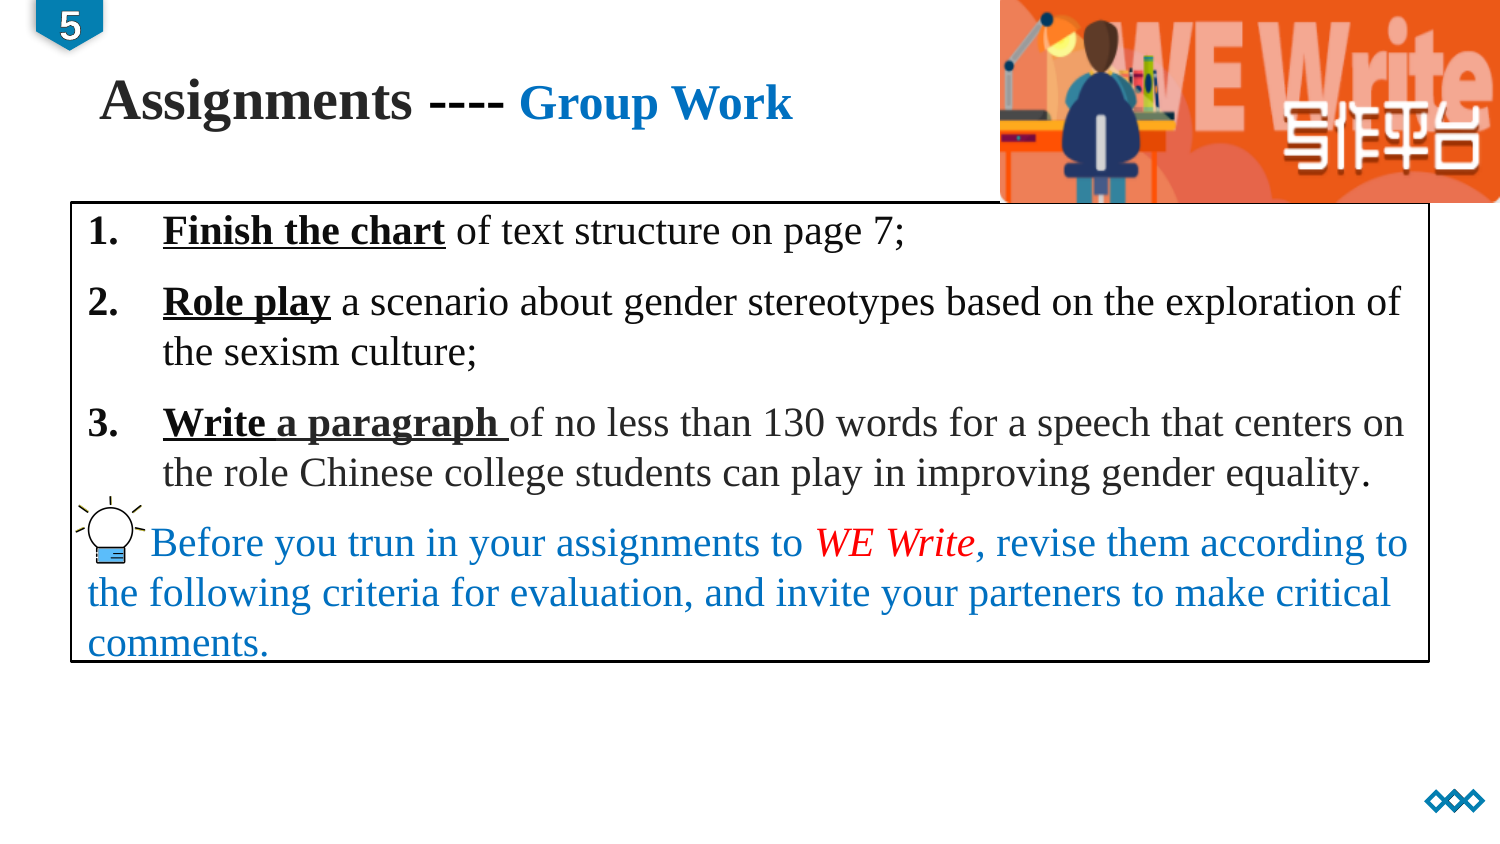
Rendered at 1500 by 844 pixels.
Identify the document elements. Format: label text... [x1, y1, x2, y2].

picture [70, 490, 151, 571]
text_box 5 [27, 0, 114, 56]
title Assignments ---- Group Work [82, 54, 1000, 109]
picture [1000, 0, 1500, 203]
list Finish the chart of text structure on page 7; Role play a scenario about gender stereotypes based on the exploration of the sexism culture; Write a paragraph of no less than 130 words for a speech that centers on the role Chinese college students can play in improving gender equality. Before you trun in your assignments to WE Write, revise them according to the following criteria for evaluation, and invite your parteners to make critical comments. [70, 202, 1430, 662]
